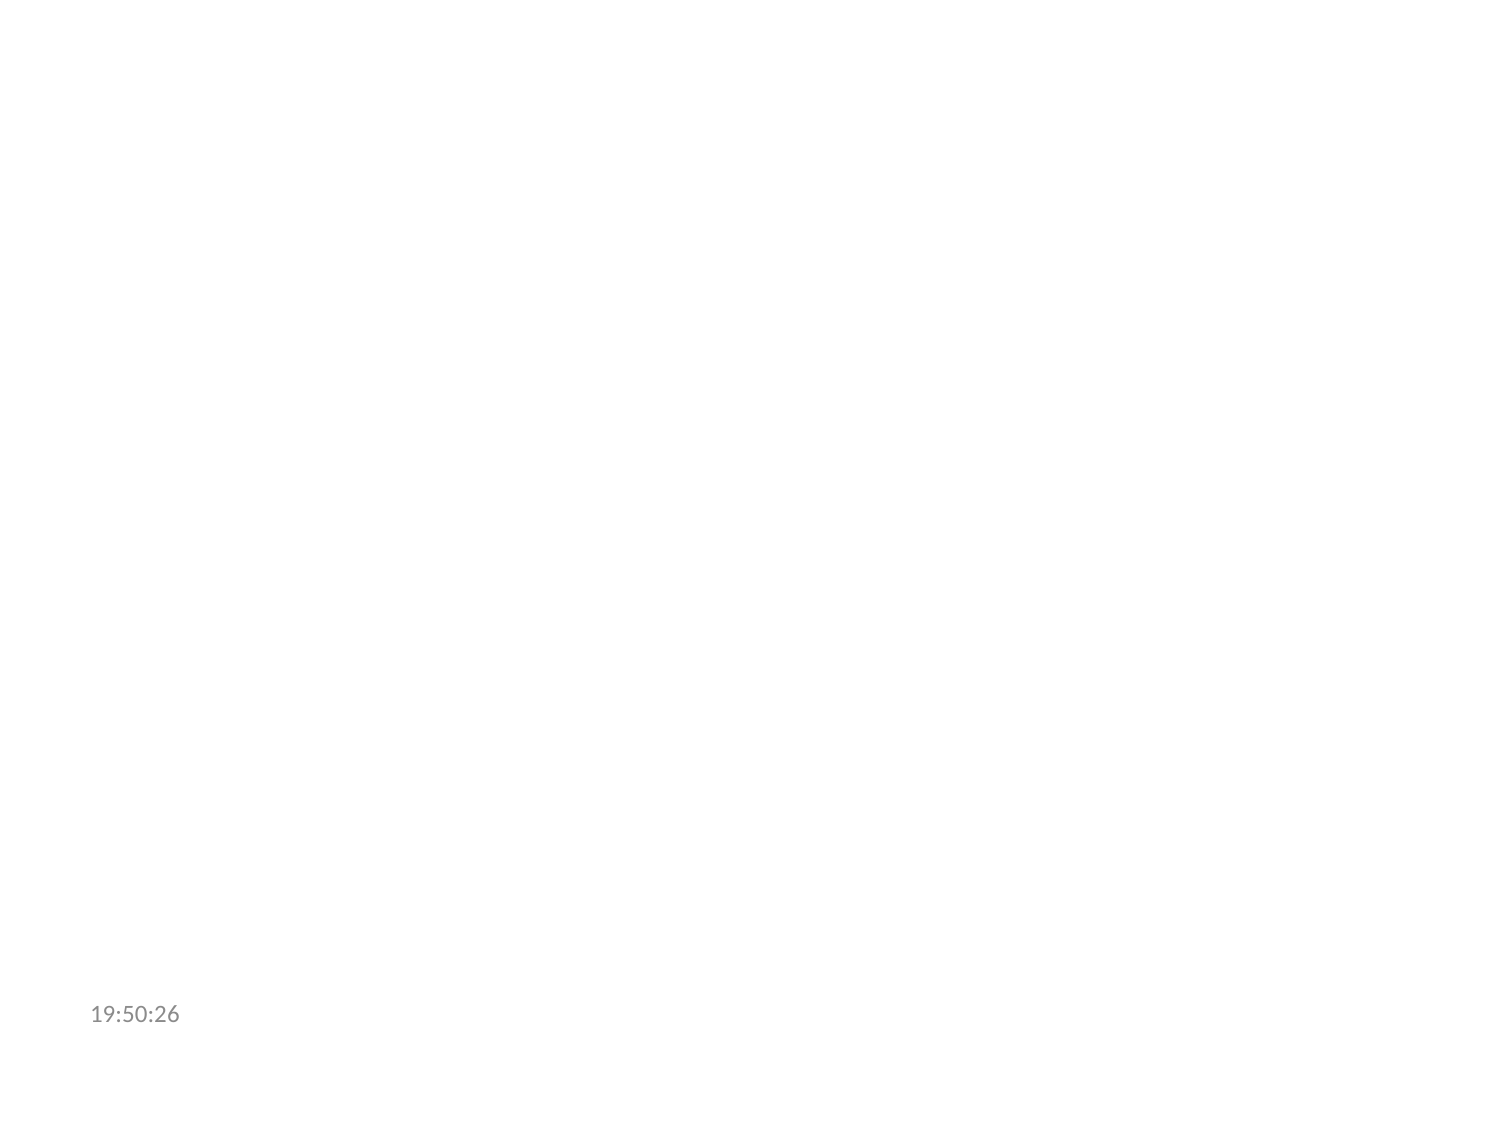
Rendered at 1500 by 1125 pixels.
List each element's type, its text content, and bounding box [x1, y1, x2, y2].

text_box 15:35:09 [75, 982, 425, 1043]
